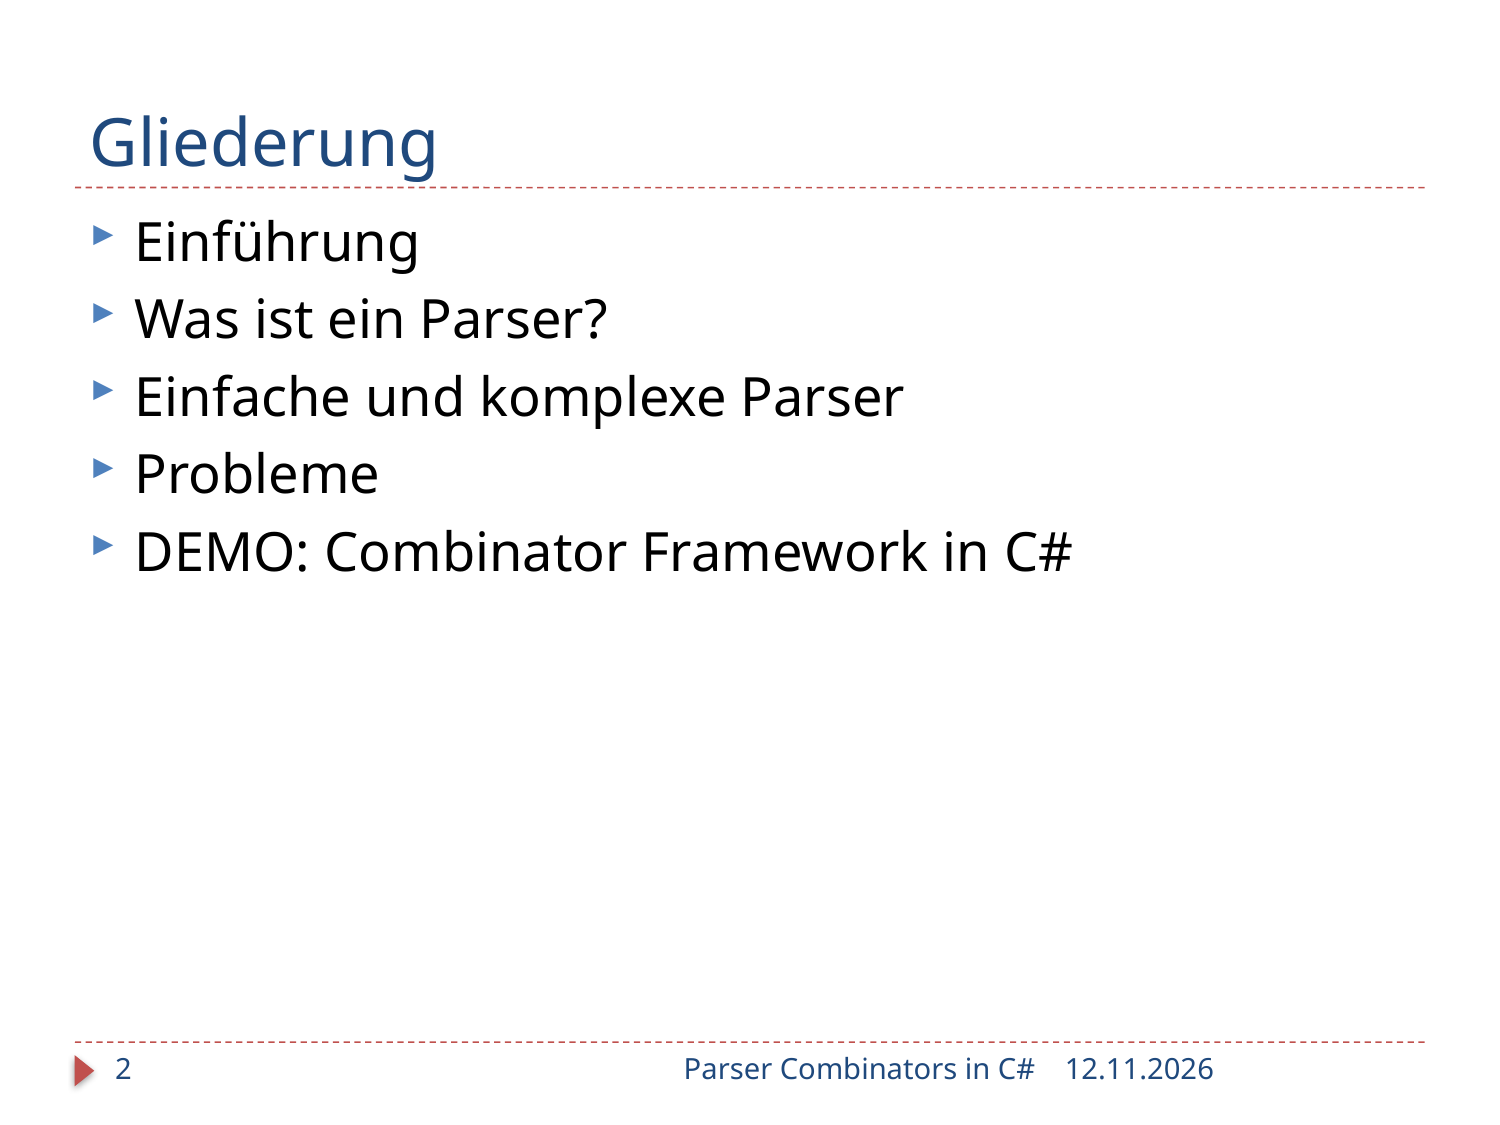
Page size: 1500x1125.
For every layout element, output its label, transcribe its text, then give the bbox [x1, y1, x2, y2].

slide_number 2 [100, 1042, 426, 1103]
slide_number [1051, 1042, 1426, 1103]
footer Parser Combinators in C# [475, 1042, 1051, 1103]
list Einführung Was ist ein Parser? Einfache und komplexe Parser Probleme DEMO: Combinator Framework in C# [75, 200, 1425, 1010]
title Gliederung [75, 24, 1425, 188]
